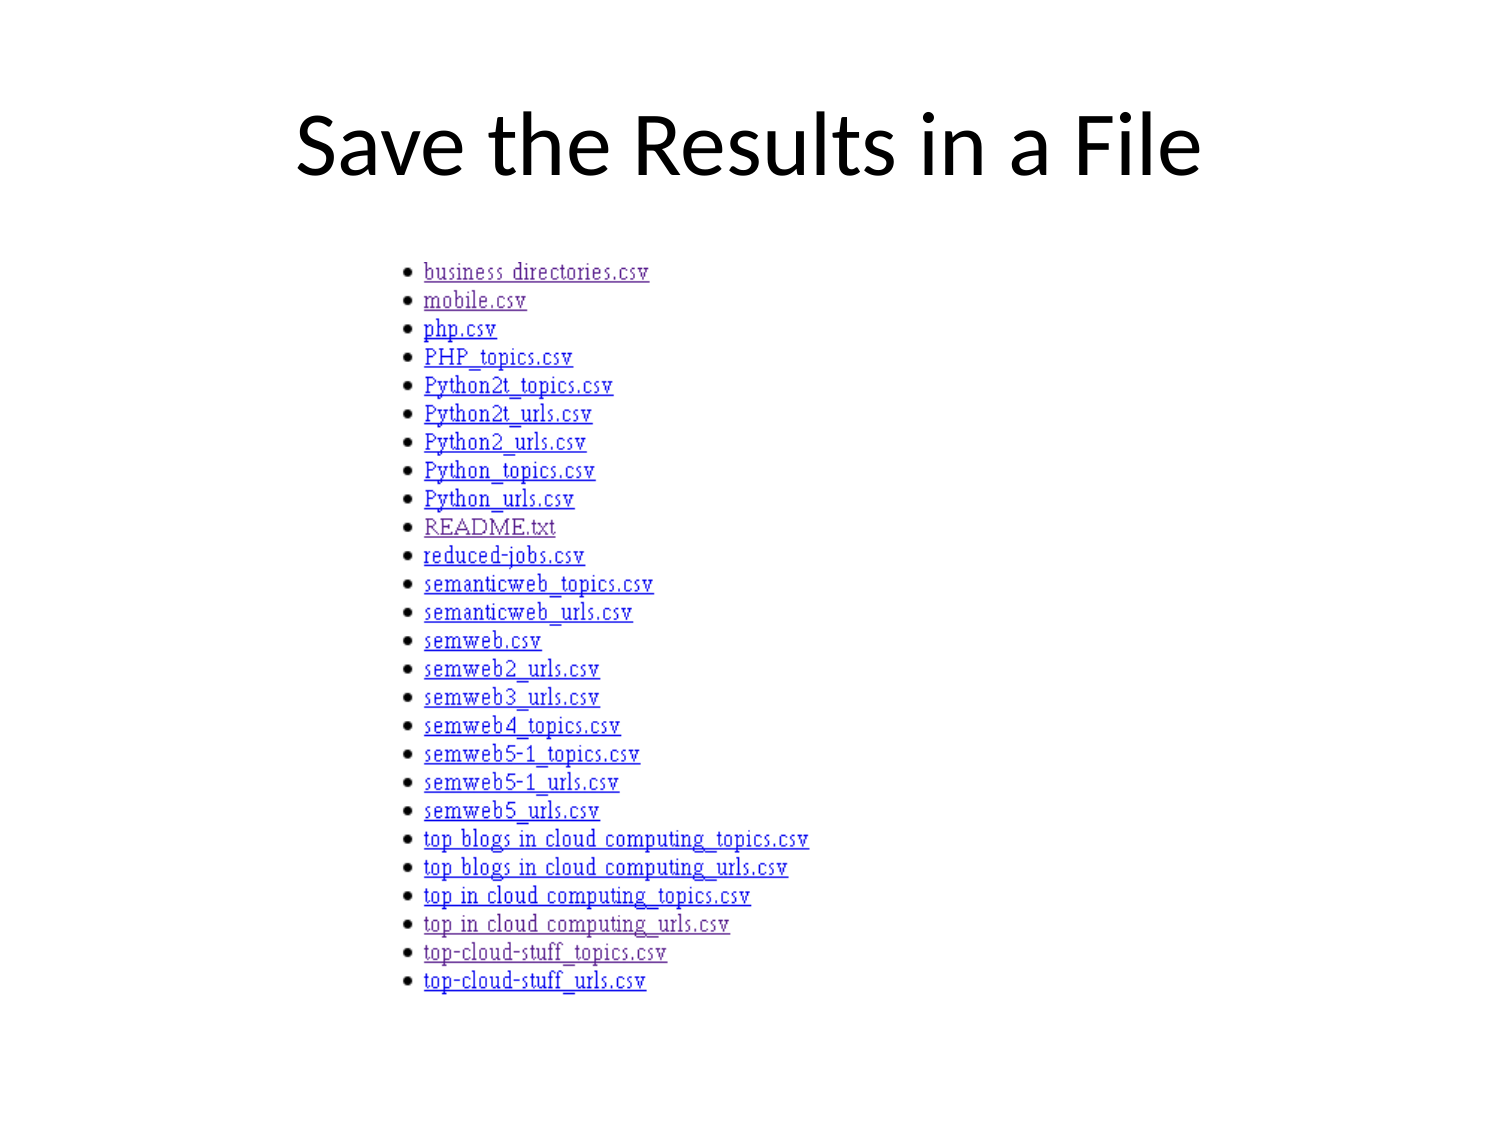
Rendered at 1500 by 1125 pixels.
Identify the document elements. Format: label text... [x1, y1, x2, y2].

title Save the Results in a File [75, 45, 1425, 233]
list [381, 262, 1119, 1006]
